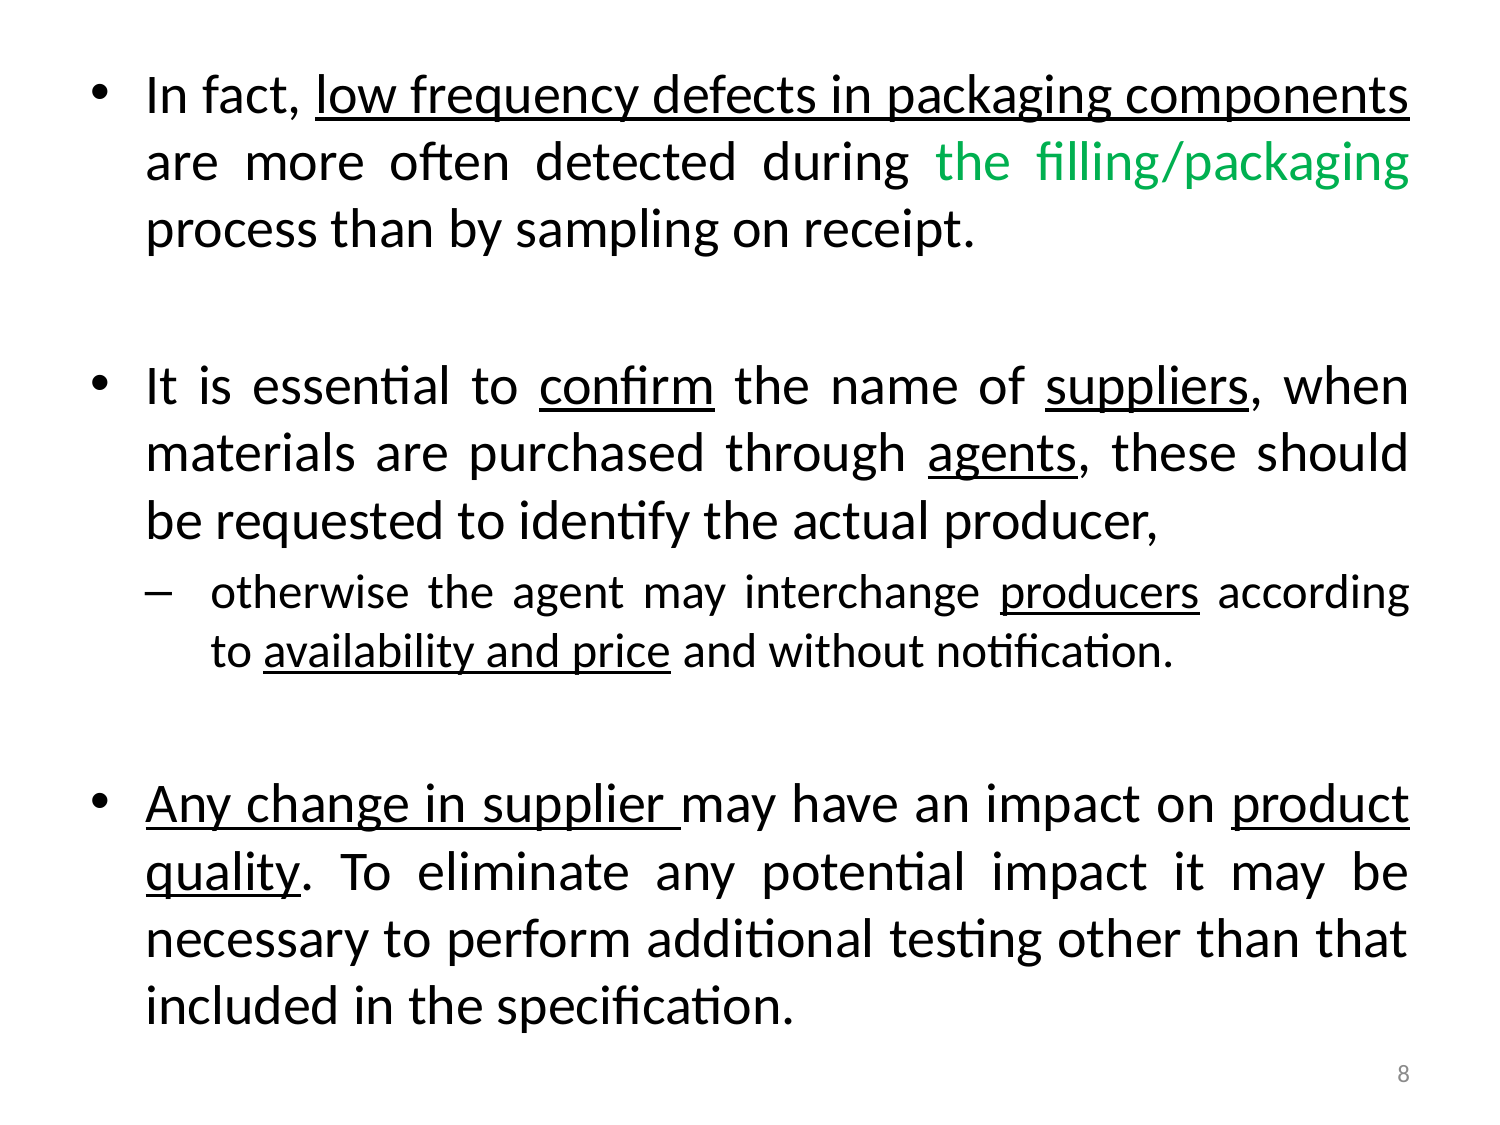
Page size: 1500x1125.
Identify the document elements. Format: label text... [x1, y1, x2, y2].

slide_number 8 [1074, 1042, 1425, 1103]
list In fact, low frequency defects in packaging components are more often detected during the filling/packaging process than by sampling on receipt. It is essential to confirm the name of suppliers, when materials are purchased through agents, these should be requested to identify the actual producer, otherwise the agent may interchange producers according to availability and price and without notification. Any change in supplier may have an impact on product quality. To eliminate any potential impact it may be necessary to perform additional testing other than that included in the specification. [75, 50, 1425, 1063]
